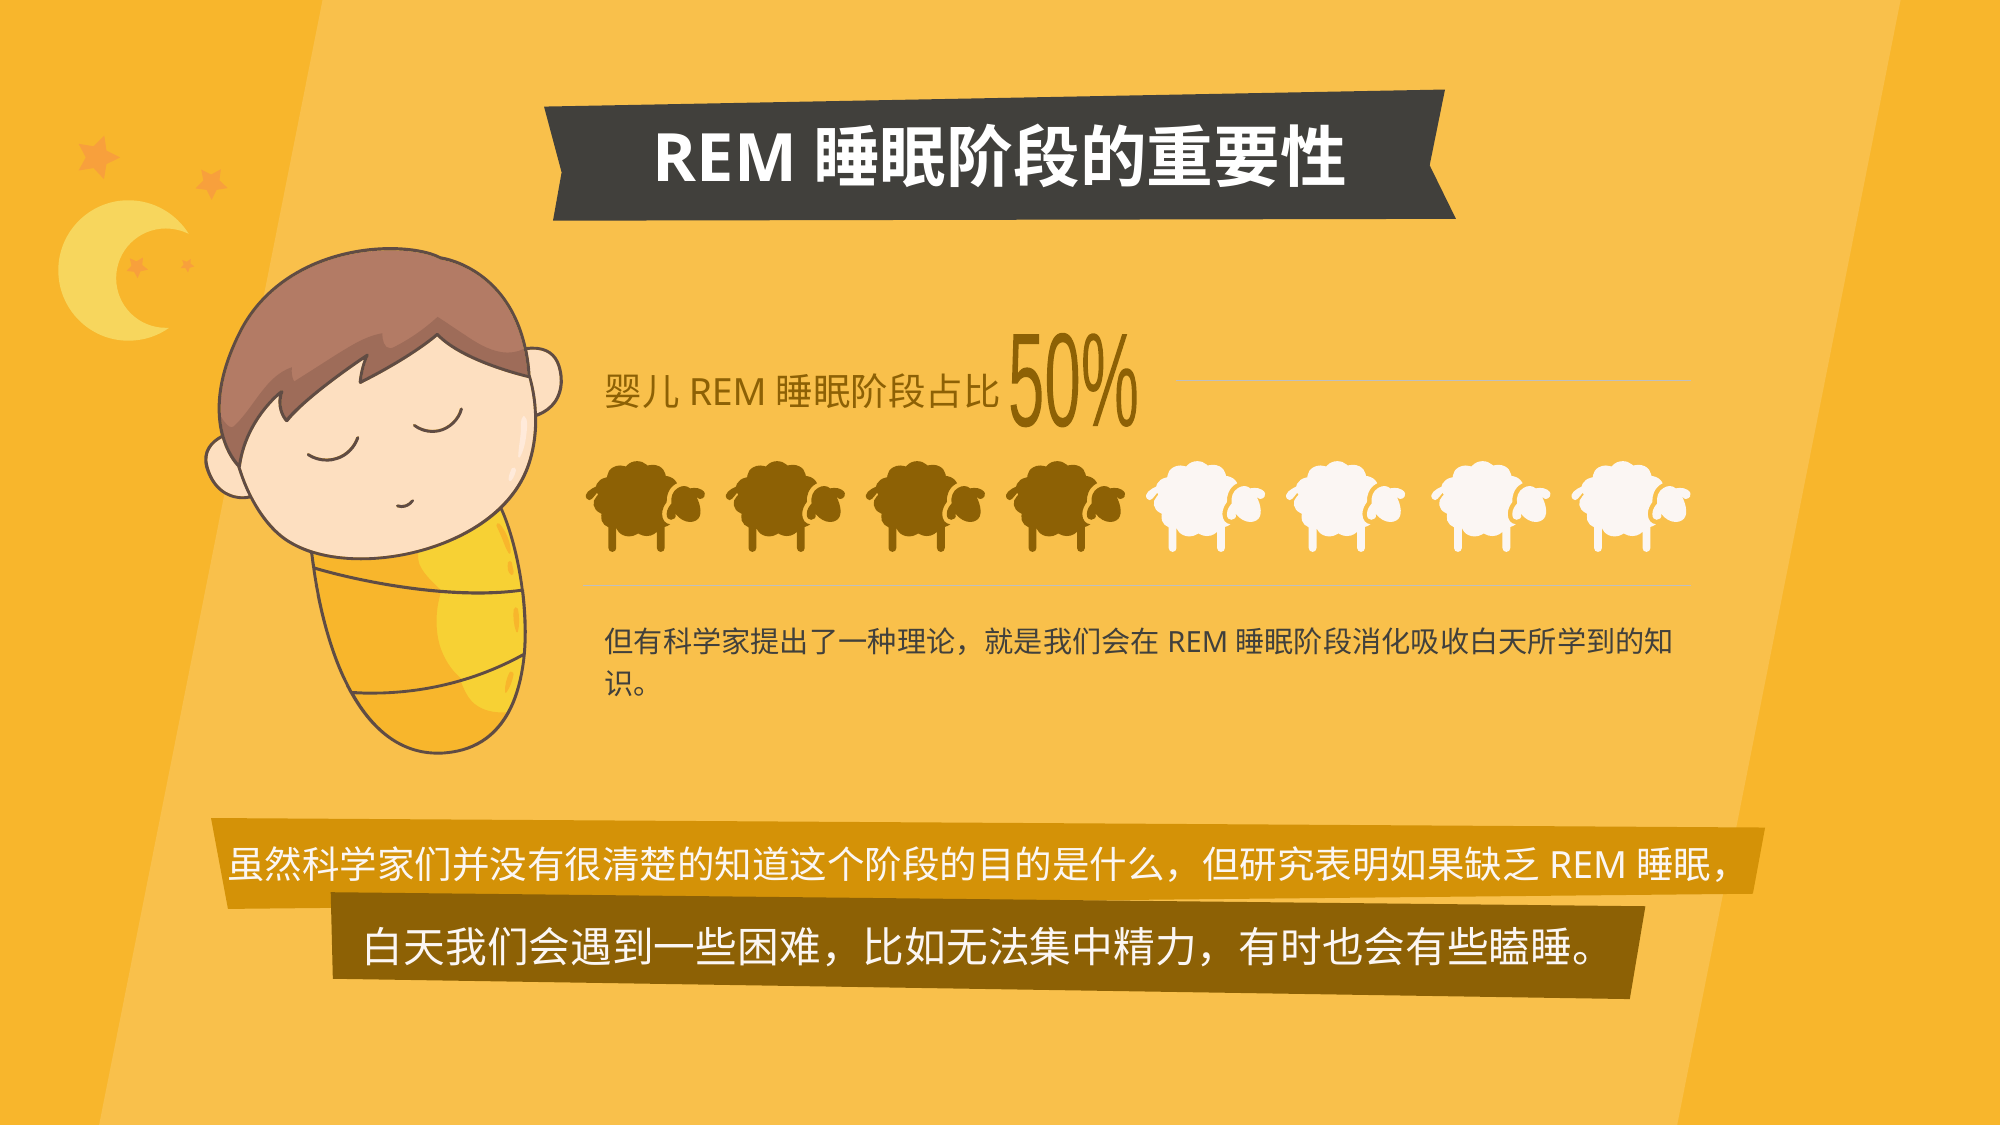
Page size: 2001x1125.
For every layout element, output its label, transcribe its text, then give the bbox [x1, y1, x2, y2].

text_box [201, 247, 566, 755]
text_box 虽然科学家们并没有很清楚的知道这个阶段的目的是什么，但研究表明如果缺乏REM睡眠， [209, 816, 1767, 910]
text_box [58, 135, 228, 341]
text_box REM睡眠阶段的重要性 [542, 88, 1458, 222]
text_box 白天我们会遇到一些困难，比如无法集中精力，有时也会有些瞌睡。 [329, 891, 1647, 1001]
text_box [582, 332, 1691, 586]
text_box 但有科学家提出了一种理论，就是我们会在REM睡眠阶段消化吸收白天所学到的知识。 [589, 609, 1700, 708]
